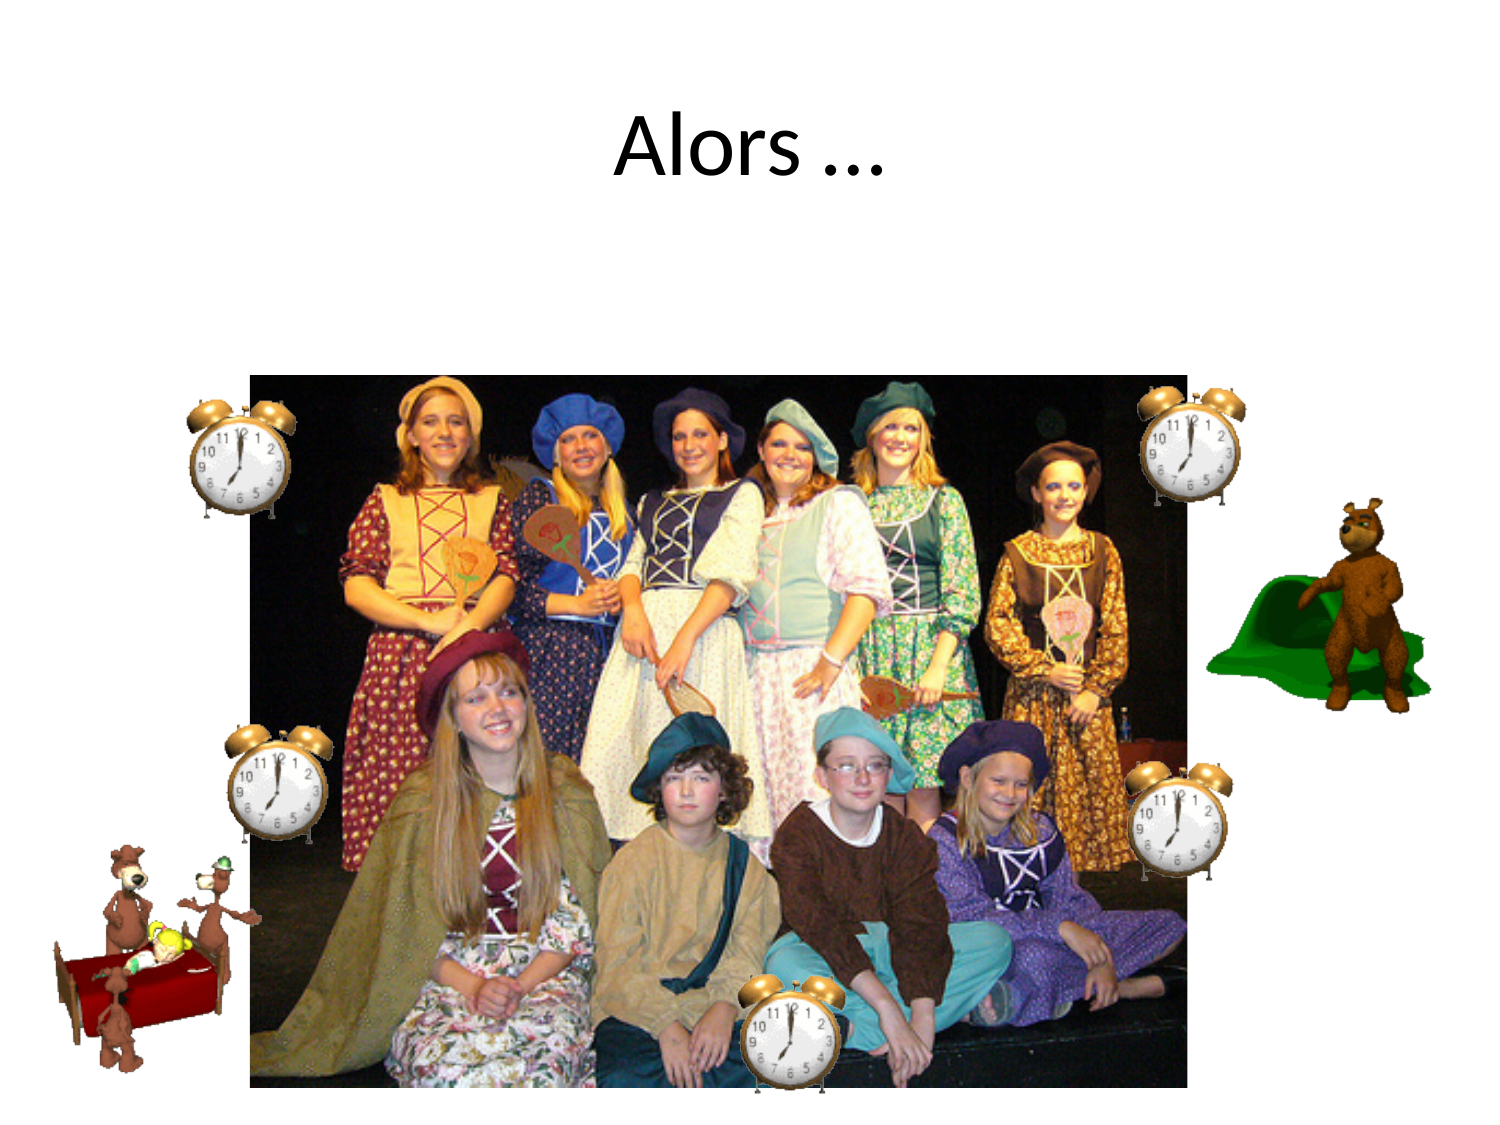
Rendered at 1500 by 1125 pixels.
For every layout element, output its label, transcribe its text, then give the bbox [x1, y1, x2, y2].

picture [37, 374, 1435, 1102]
title Alors … [75, 45, 1425, 233]
